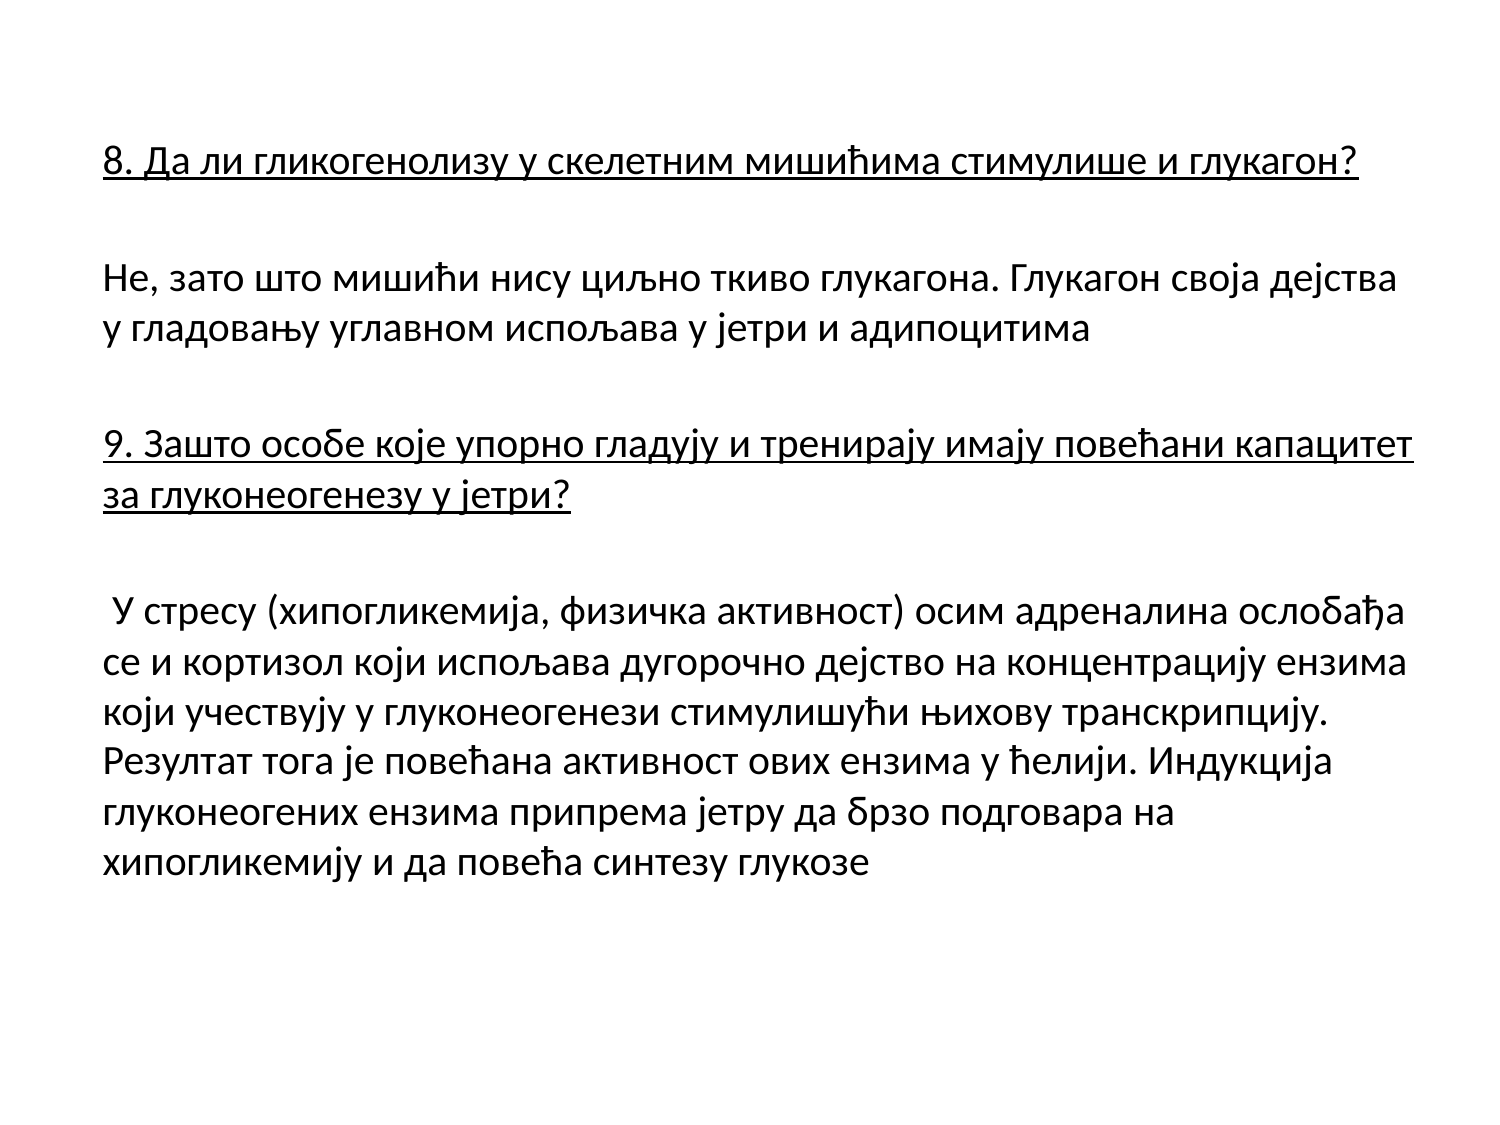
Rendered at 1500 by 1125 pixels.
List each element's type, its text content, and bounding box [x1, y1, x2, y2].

list 8. Да ли гликогенолизу у скелетним мишићима стимулише и глукагон? Не, зато што мишићи нису циљно ткиво глукагона. Глукагон своја дејства у гладовању углавном испољава у јетри и адипоцитима 9. Зашто особе које упорно гладују и тренирају имају повећани капацитет за глуконеогенезу у јетри? У стресу (хипогликемија, физичка активност) осим адреналина ослобађа се и кортизол који испољава дугорочно дејство на концентрацију ензима који учествују у глуконеогенези стимулишући њихову транскрипцију. Резултат тога је повећана активност ових ензима у ћелији. Индукција глуконеогених ензима припрема јетру да брзо подговара на хипогликемију и да повећа синтезу глукозе [87, 125, 1438, 1055]
